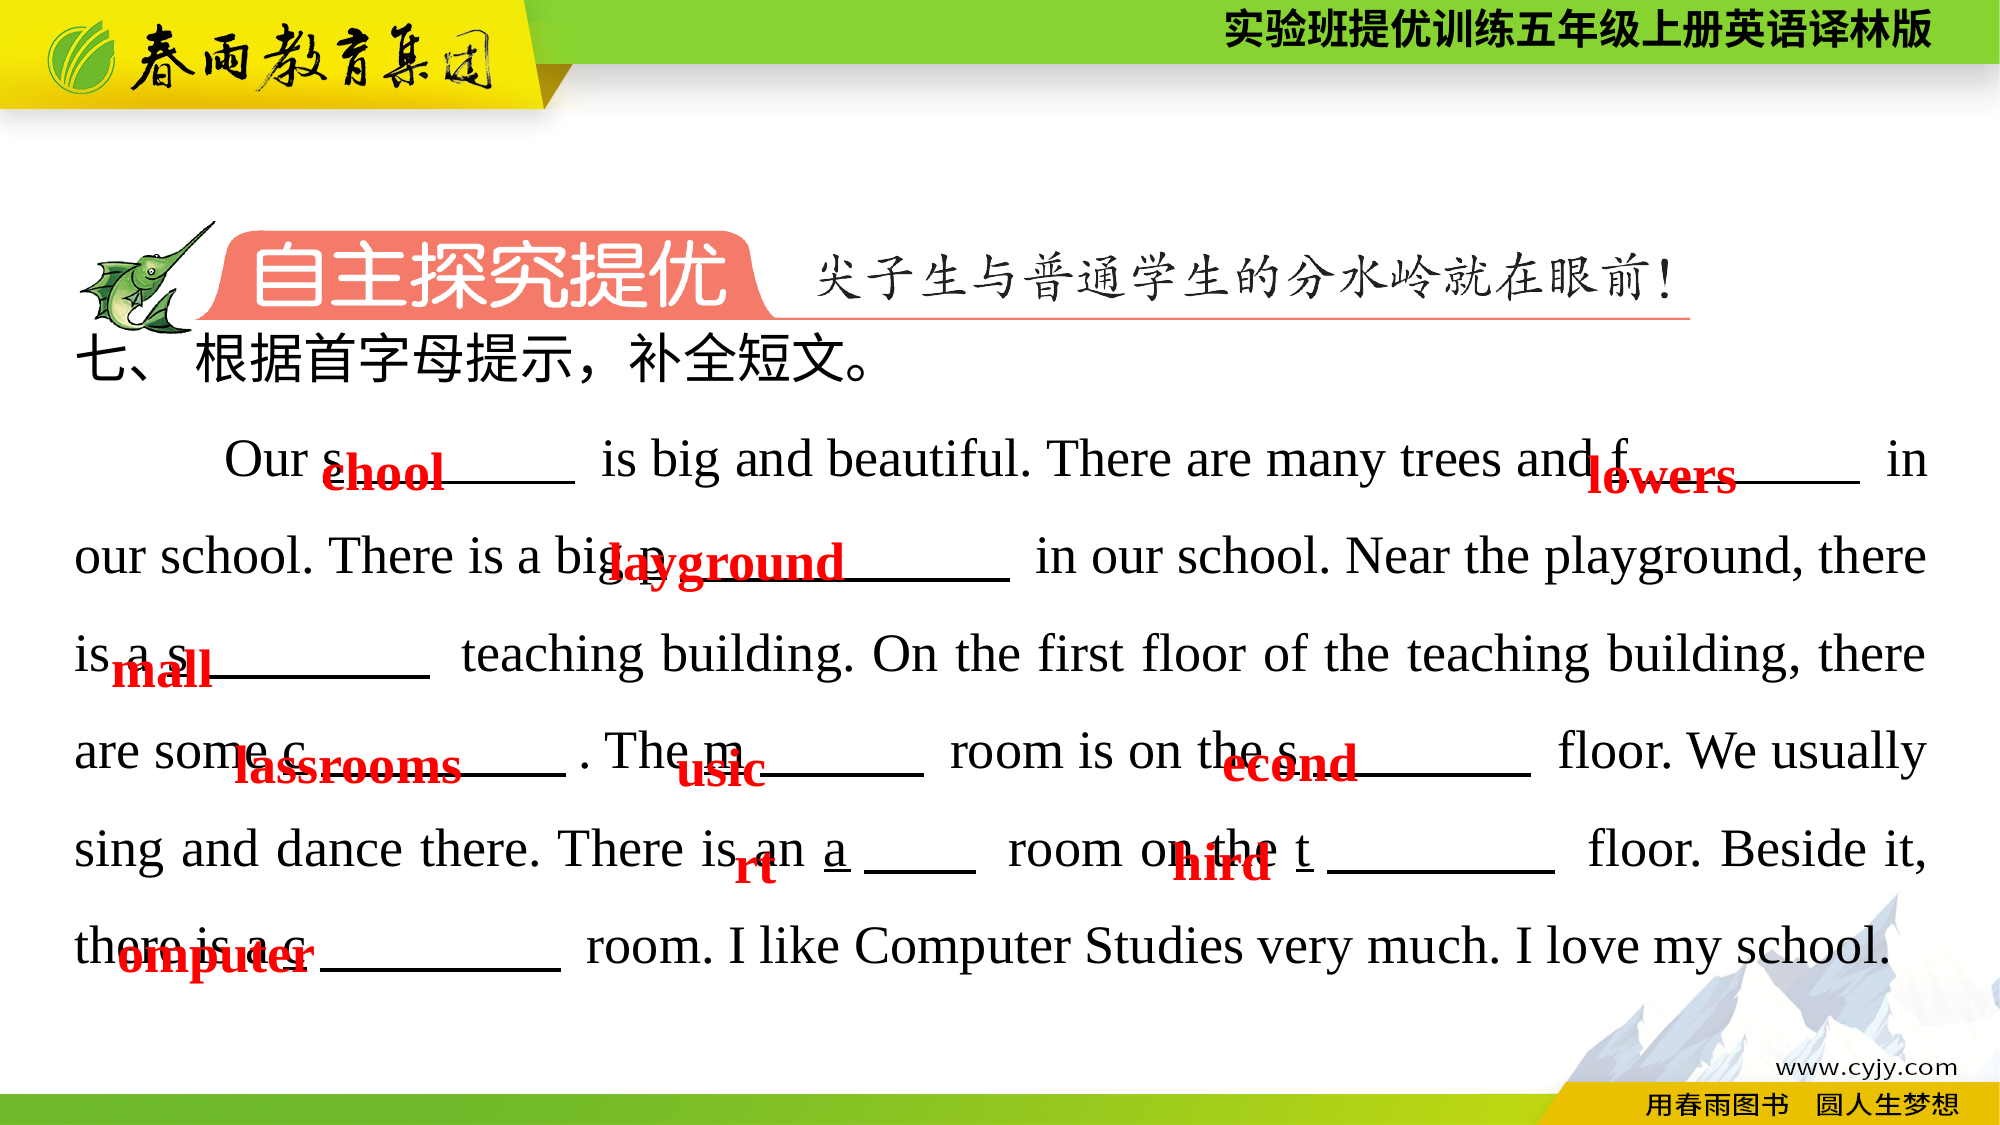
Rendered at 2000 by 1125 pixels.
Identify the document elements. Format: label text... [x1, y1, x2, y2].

text_box chool [306, 429, 461, 509]
text_box lowers [1572, 432, 1753, 512]
text_box hird [1157, 819, 1288, 899]
text_box econd [1208, 720, 1374, 800]
text_box layground [593, 519, 862, 600]
text_box omputer [102, 910, 331, 991]
text_box mall [96, 625, 229, 706]
text_box rt [719, 822, 792, 902]
text_box usic [661, 724, 782, 805]
text_box lassrooms [219, 721, 478, 802]
list 七、 根据首字母提示，补全短文。 Our s is big and beautiful. There are many trees and f in our school. There is a big p in our school. Near the playground, there is a s teaching building. On the first floor of the teaching building, there are some c . The m room is on the s floor. We usually sing and dance there. There is an a room on the t floor. Beside it, there is a c room. I like Computer Studies very much. I love my school. [59, 122, 1944, 1024]
picture [0, 0, 2000, 1125]
